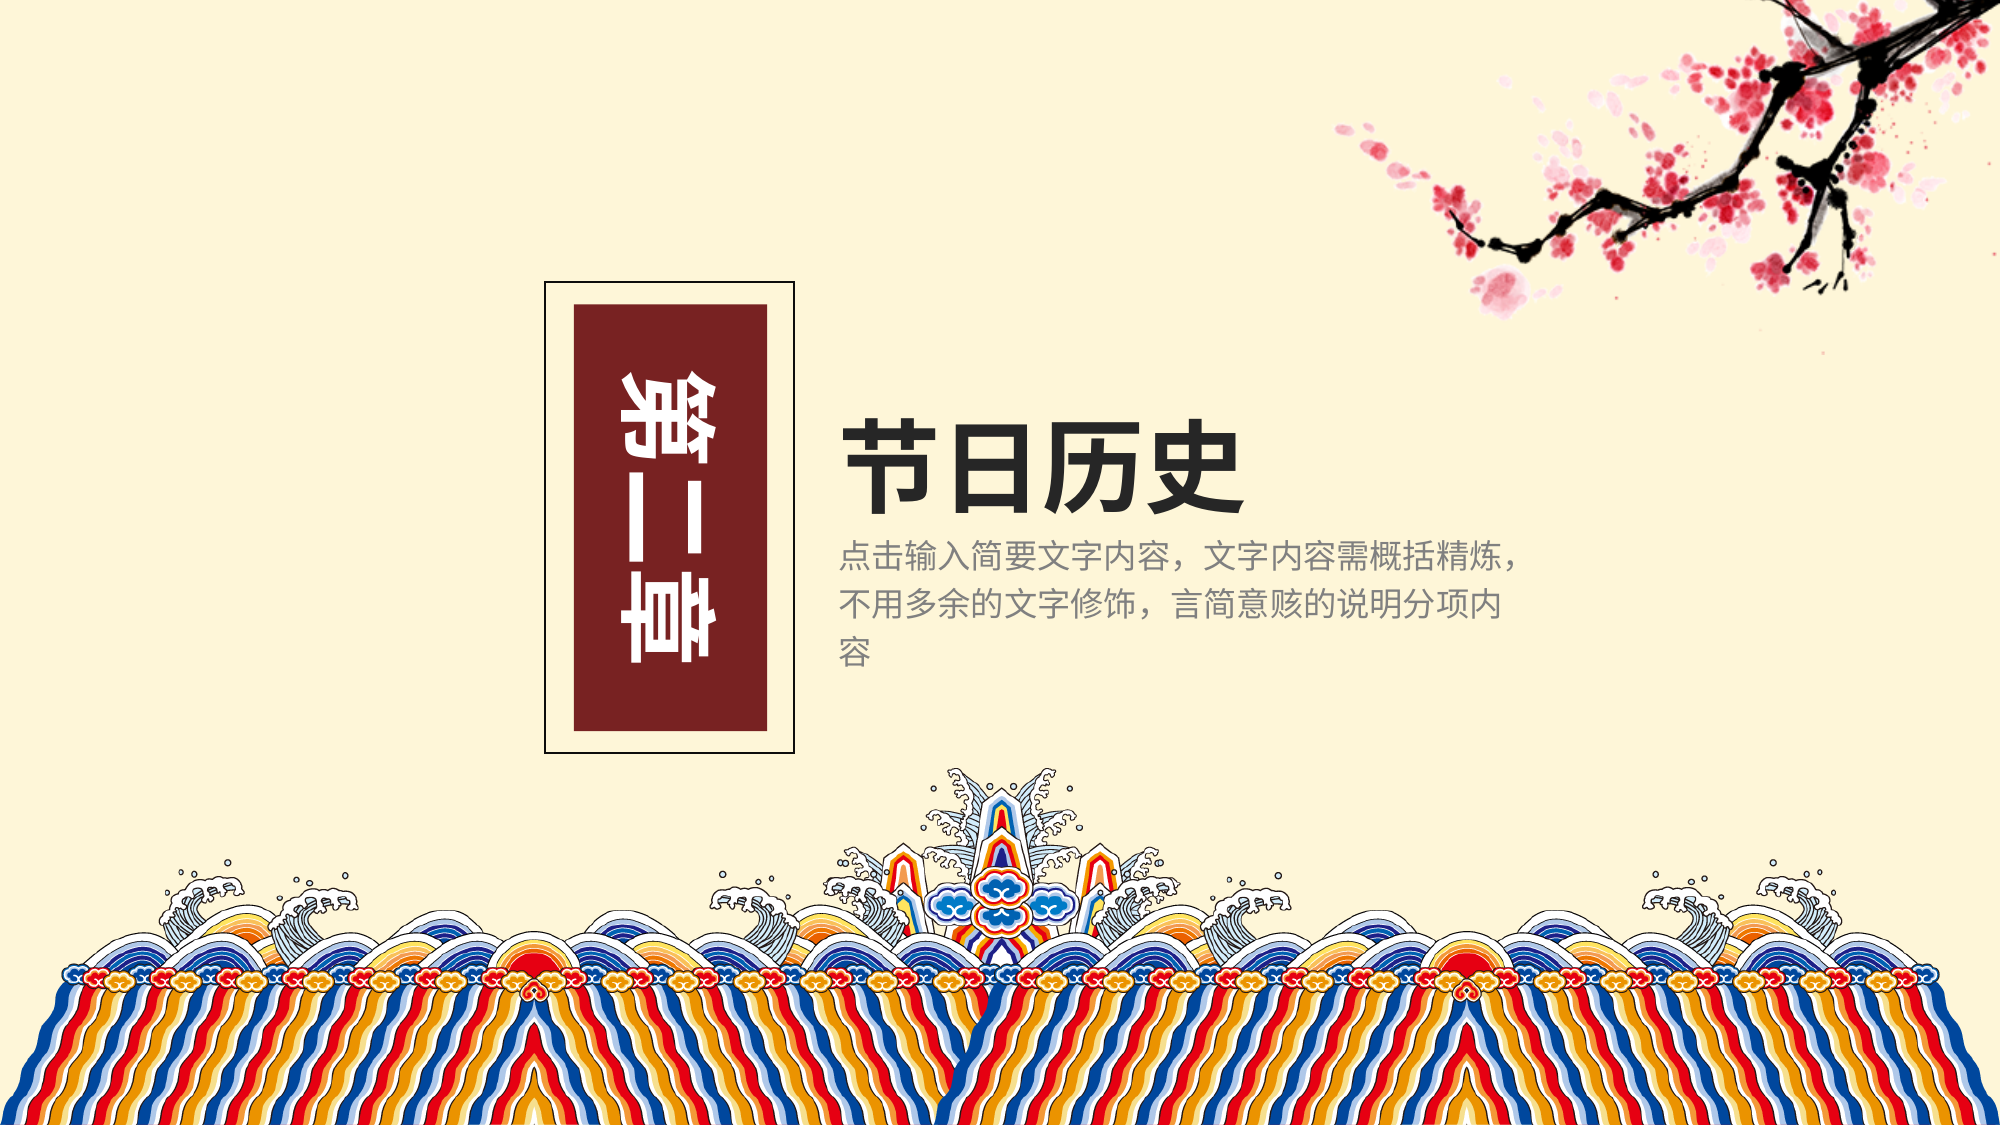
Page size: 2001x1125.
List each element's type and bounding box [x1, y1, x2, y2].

picture [0, 768, 2000, 1125]
picture [1331, 0, 2000, 355]
text_box [433, 392, 905, 643]
text_box [823, 395, 1524, 678]
